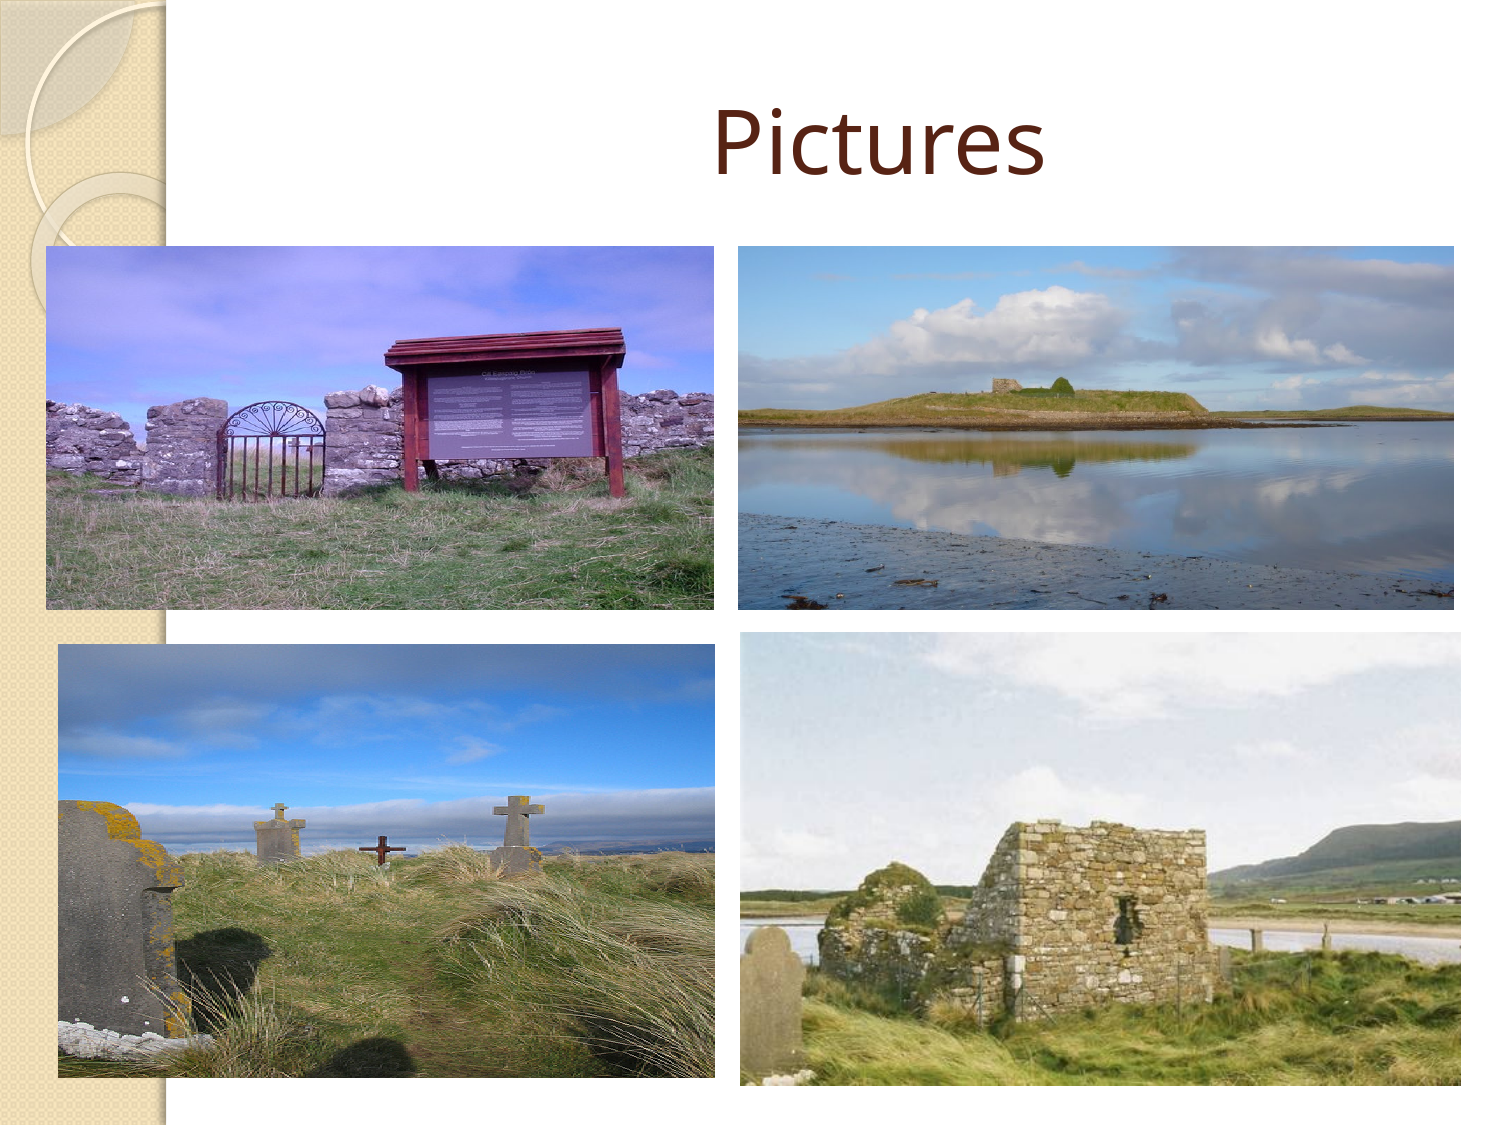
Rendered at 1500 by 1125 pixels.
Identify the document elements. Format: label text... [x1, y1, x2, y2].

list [739, 632, 1462, 1086]
picture [46, 245, 714, 610]
title Pictures [246, 45, 1466, 233]
picture [58, 644, 716, 1079]
picture [738, 245, 1454, 610]
